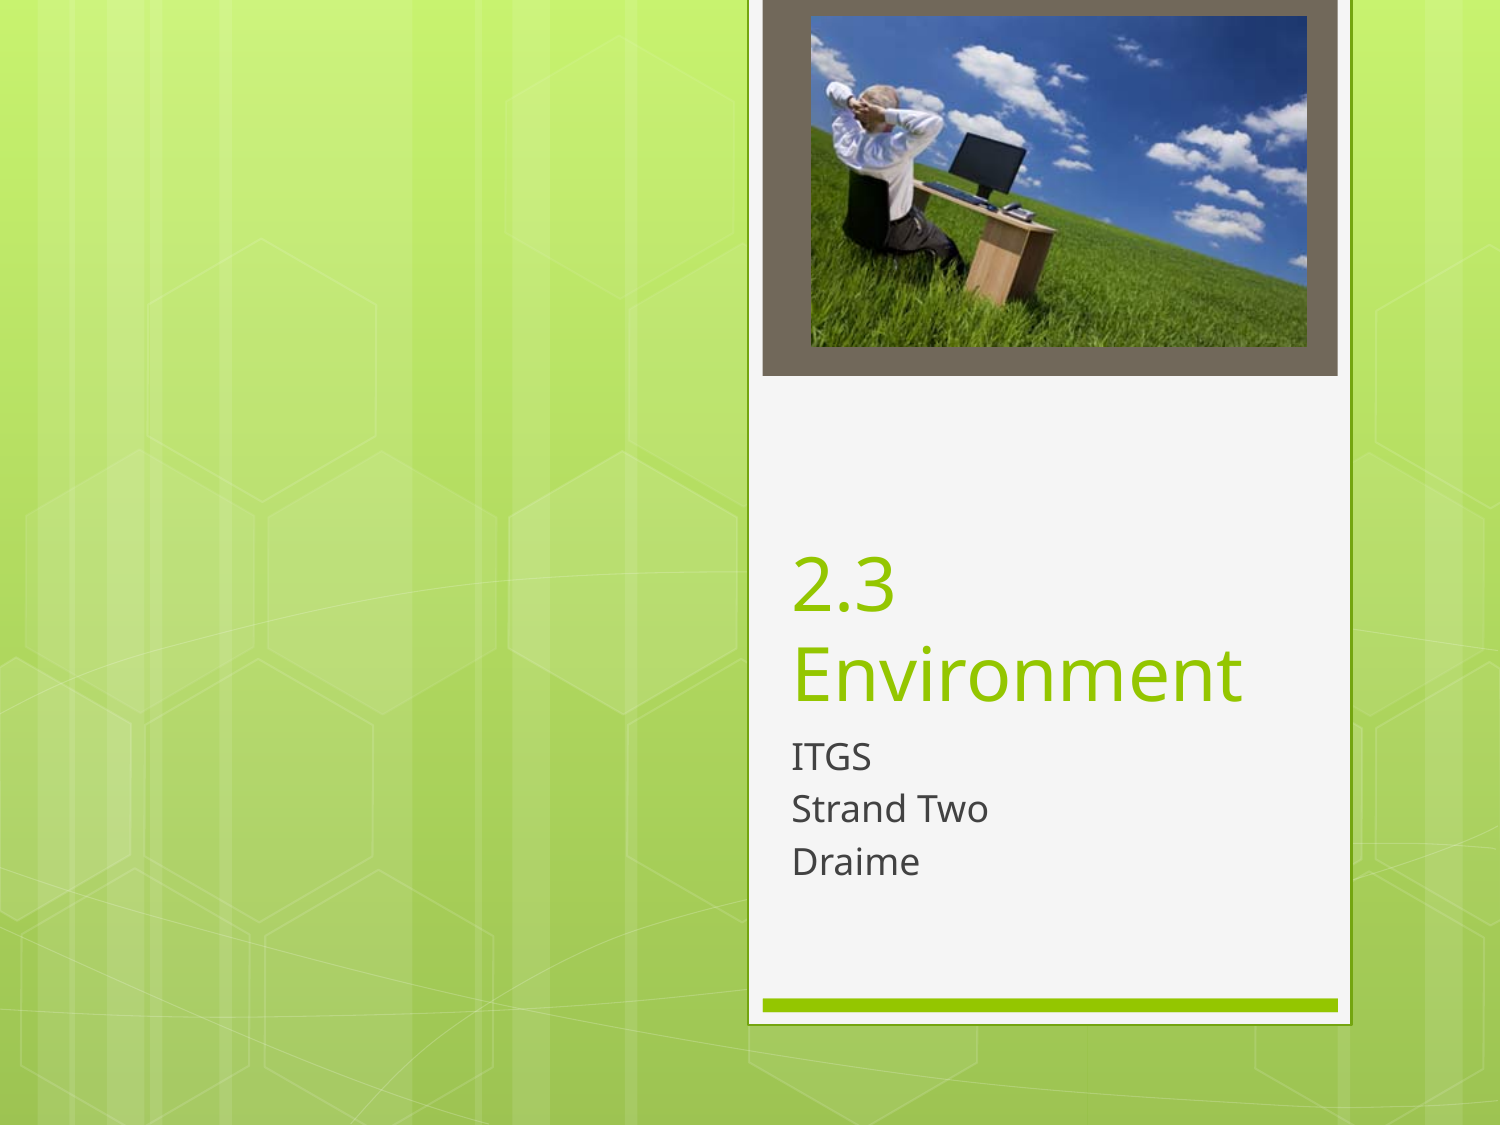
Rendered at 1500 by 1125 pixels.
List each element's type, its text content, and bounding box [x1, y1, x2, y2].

subtitle ITGS Strand Two Draime [776, 725, 1320, 933]
picture [810, 15, 1307, 347]
title 2.3 Environment [776, 444, 1320, 724]
